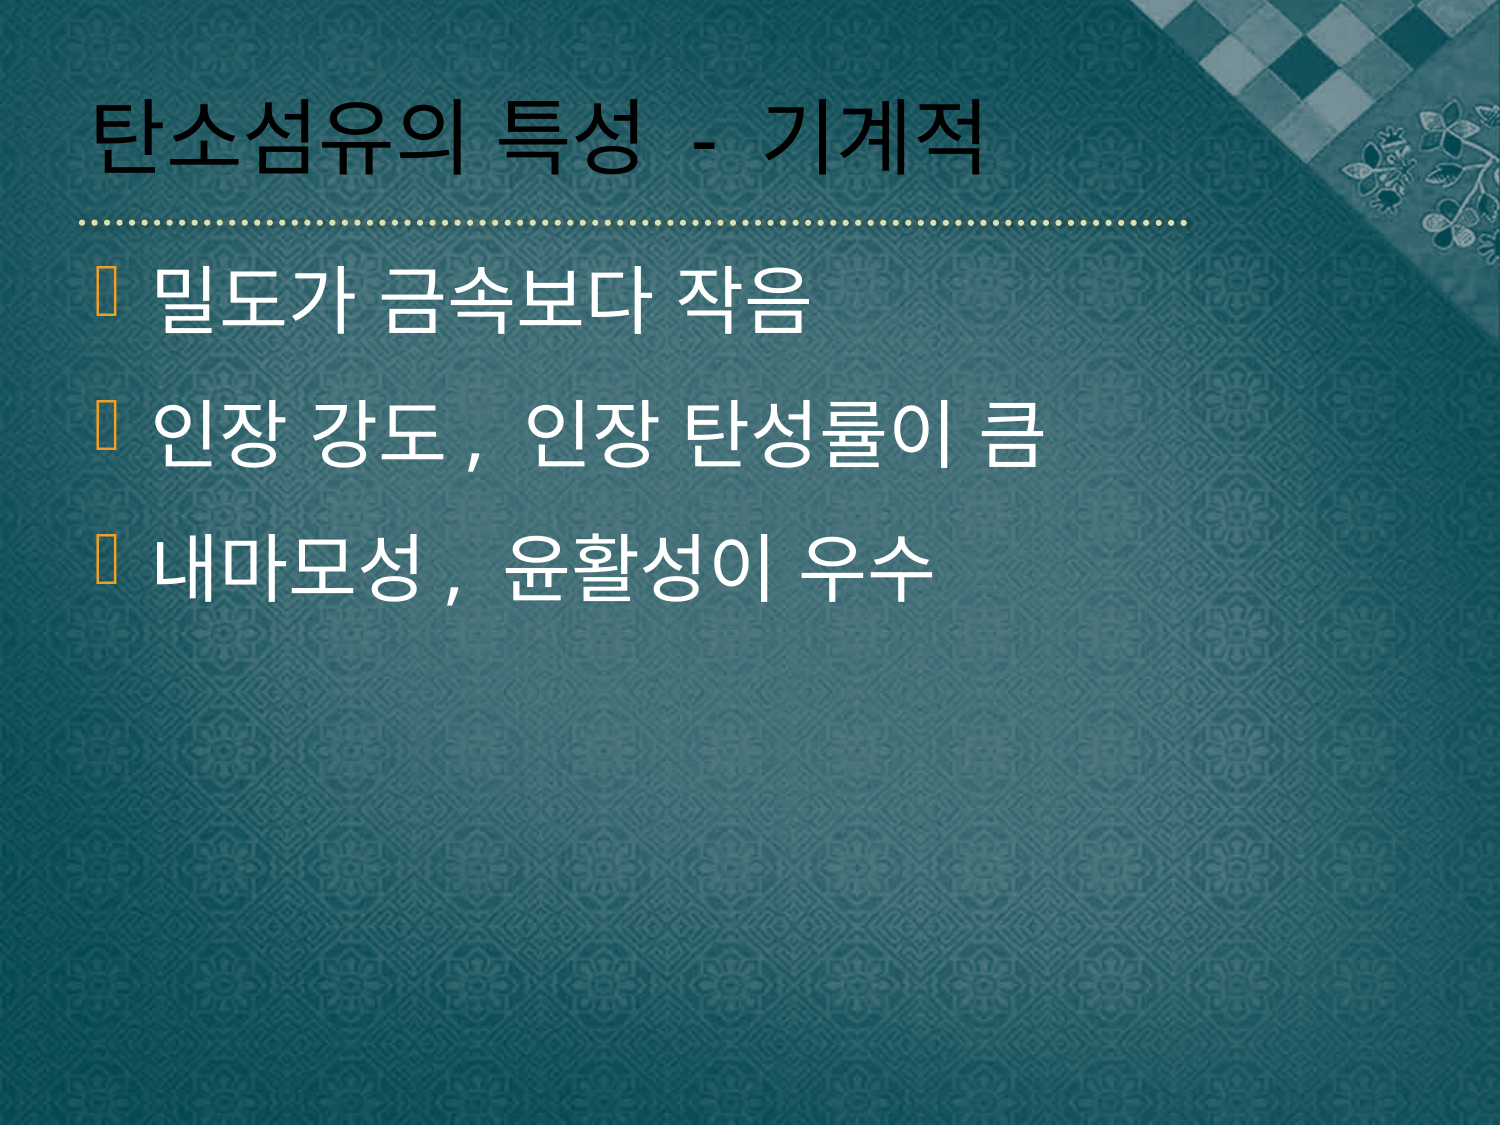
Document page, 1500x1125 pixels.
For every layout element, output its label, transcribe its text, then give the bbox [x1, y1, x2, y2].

list 밀도가 금속보다 작음 인장 강도, 인장 탄성률이 큼 내마모성, 윤활성이 우수 [79, 246, 1430, 1005]
title 탄소섬유의 특성 - 기계적 [75, 58, 1196, 211]
